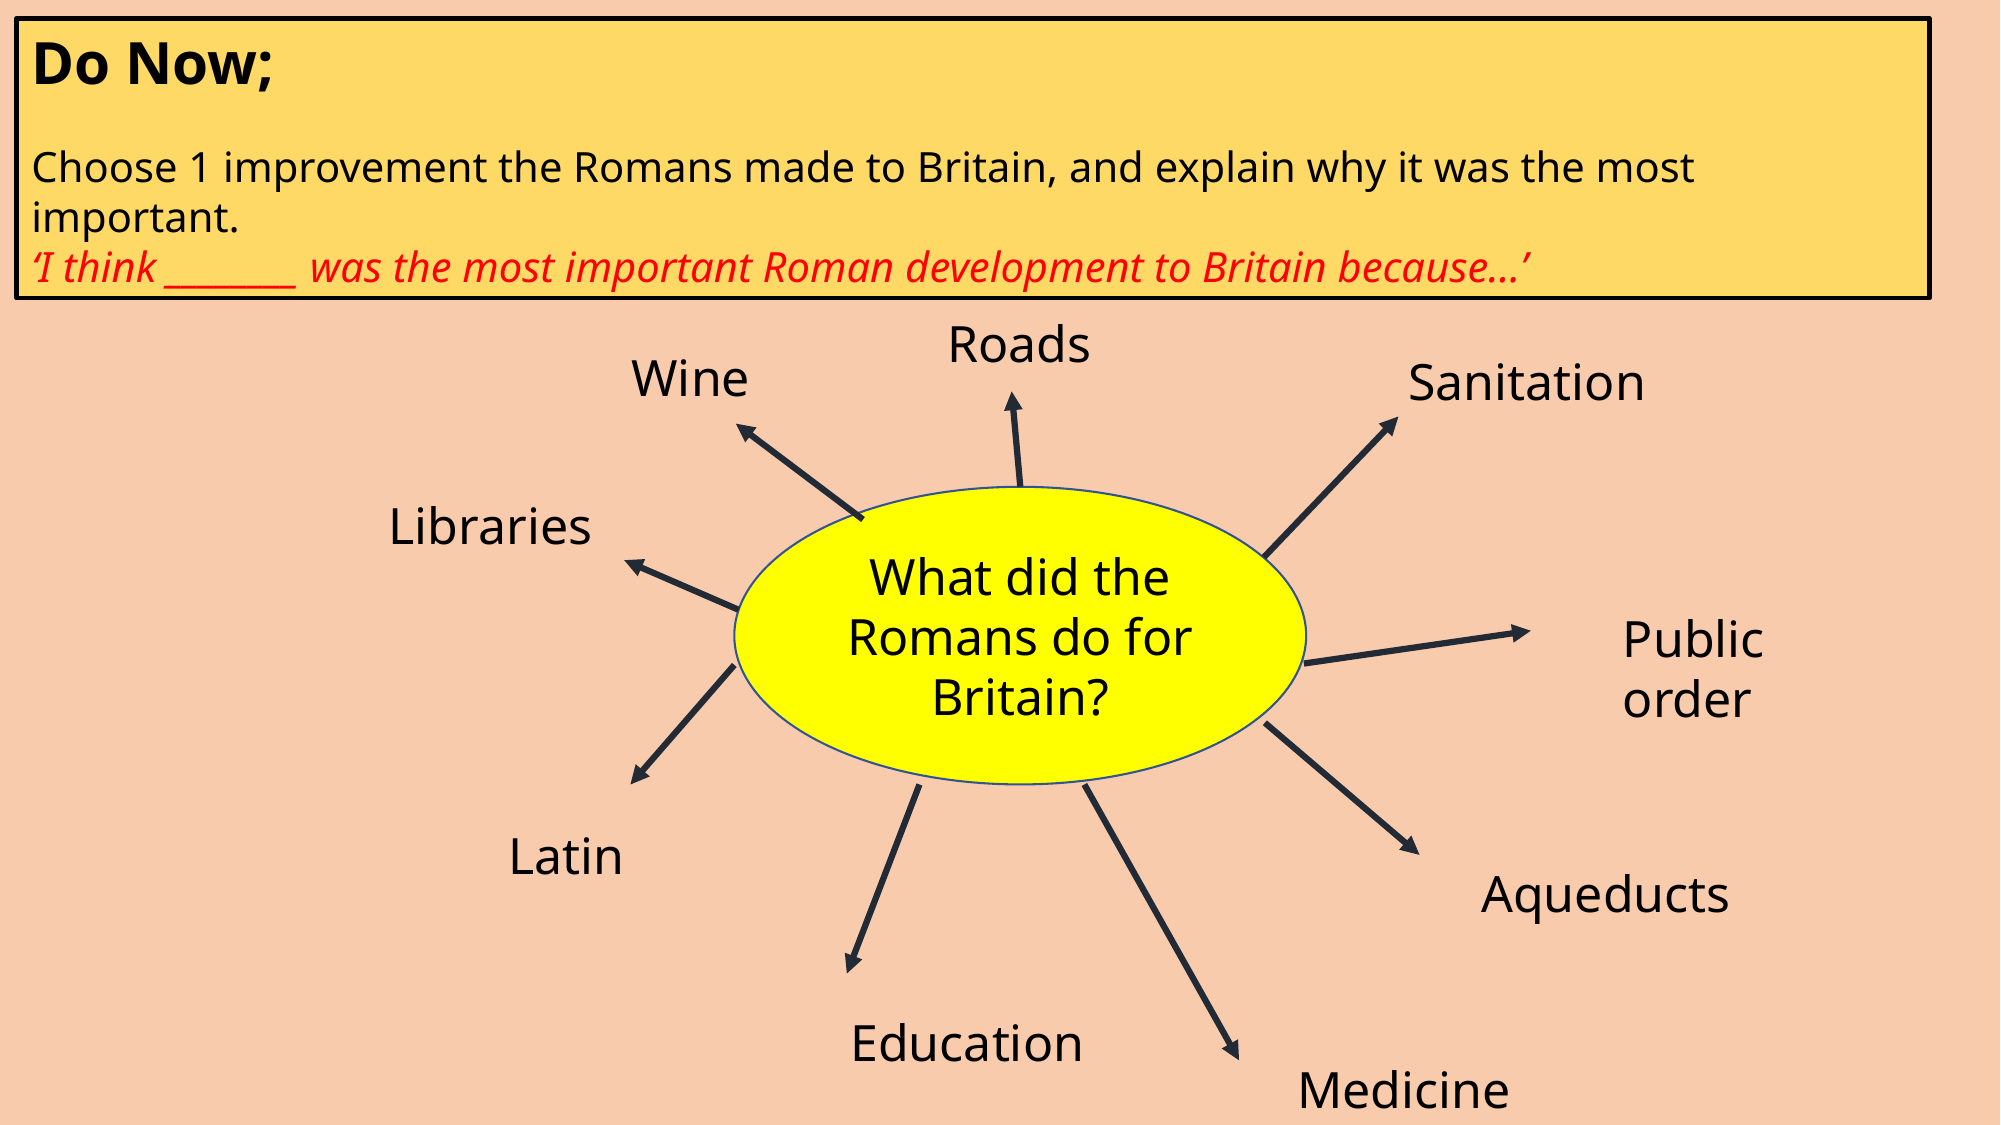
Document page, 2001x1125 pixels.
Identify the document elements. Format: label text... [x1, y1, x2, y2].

text_box Sanitation [1393, 342, 1668, 418]
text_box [624, 560, 739, 610]
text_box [1264, 416, 1399, 558]
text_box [1011, 391, 1021, 487]
text_box Public order [1608, 600, 1883, 736]
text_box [735, 423, 864, 520]
text_box Libraries [373, 486, 649, 562]
text_box Wine [616, 338, 891, 414]
text_box Aqueducts [1466, 854, 1841, 930]
text_box Roads [932, 305, 1207, 381]
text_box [1084, 784, 1240, 1061]
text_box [1303, 630, 1531, 664]
text_box Do Now; Choose 1 improvement the Romans made to Britain, and explain why it was the most important. ‘I think ________ was the most important Roman development to Britain because…’ [16, 18, 1930, 299]
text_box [846, 784, 920, 974]
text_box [1264, 722, 1420, 855]
text_box Latin [493, 816, 768, 892]
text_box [630, 664, 735, 785]
text_box Education [835, 1004, 1111, 1079]
text_box What did the Romans do for Britain? [733, 485, 1307, 786]
text_box Medicine [1282, 1050, 1557, 1125]
